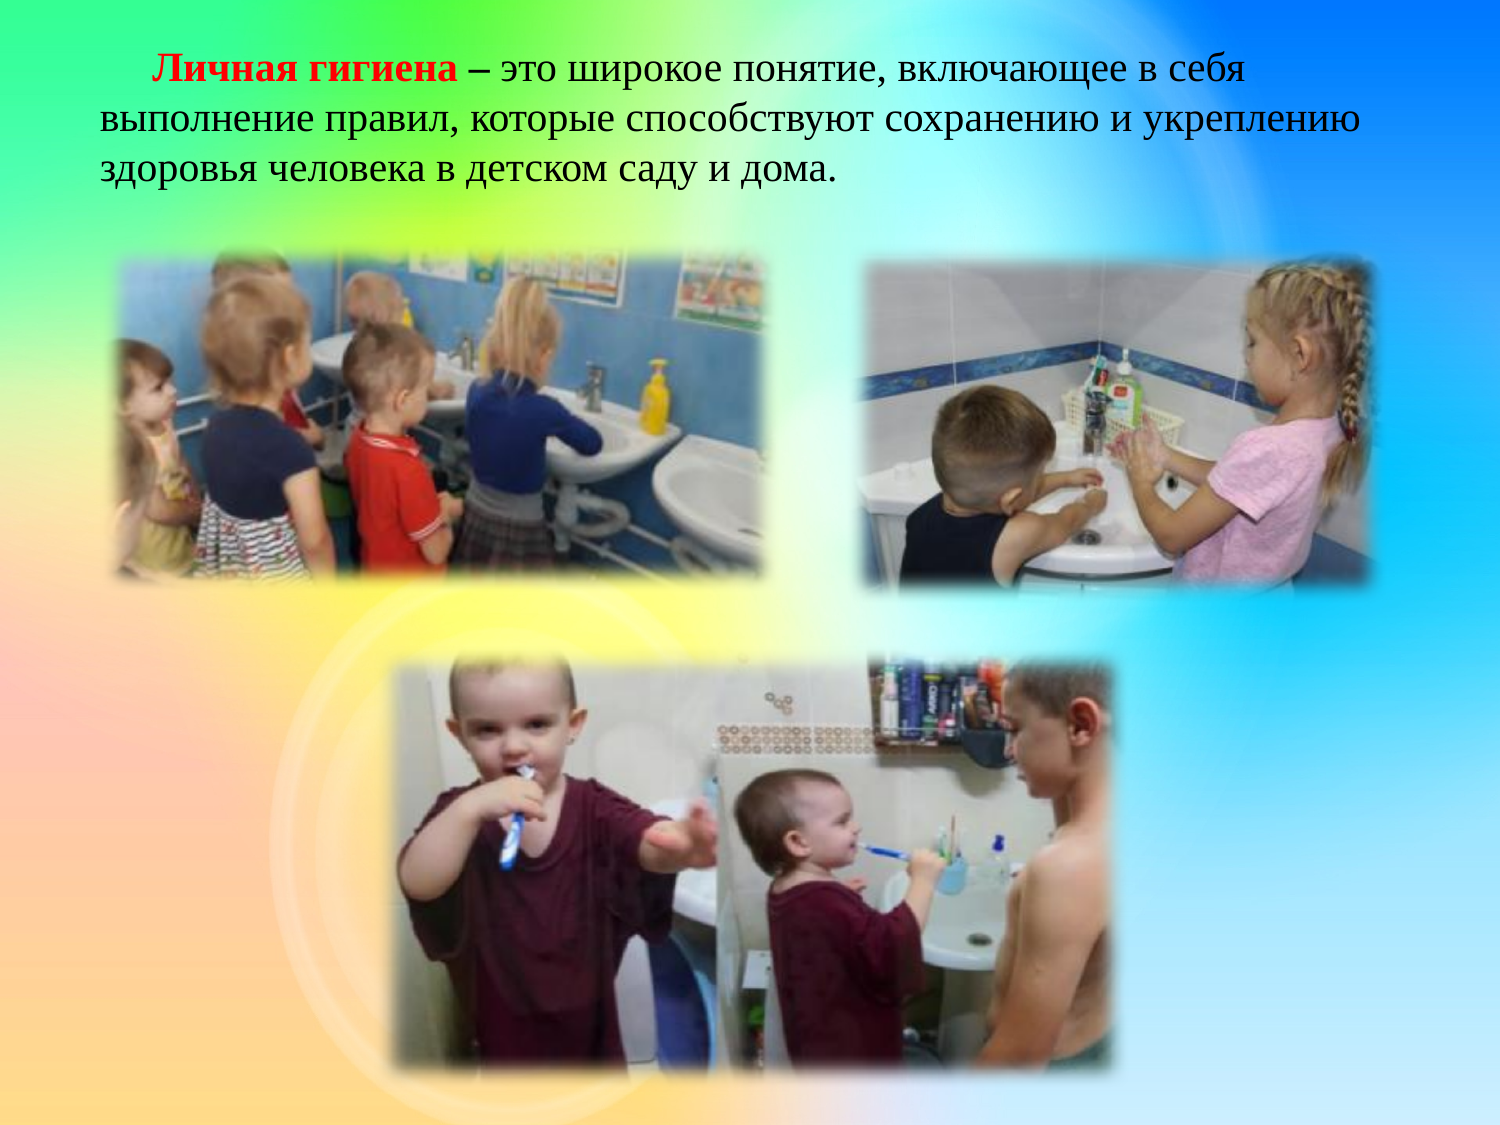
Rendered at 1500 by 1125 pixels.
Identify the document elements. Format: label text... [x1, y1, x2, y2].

text_box Личная гигиена – это широкое понятие, включающее в себя выполнение правил, которые способствуют сохранению и укреплению здоровья человека в детском саду и дома. [85, 31, 1420, 197]
text_box [390, 27, 1019, 31]
picture [0, 0, 1500, 1125]
